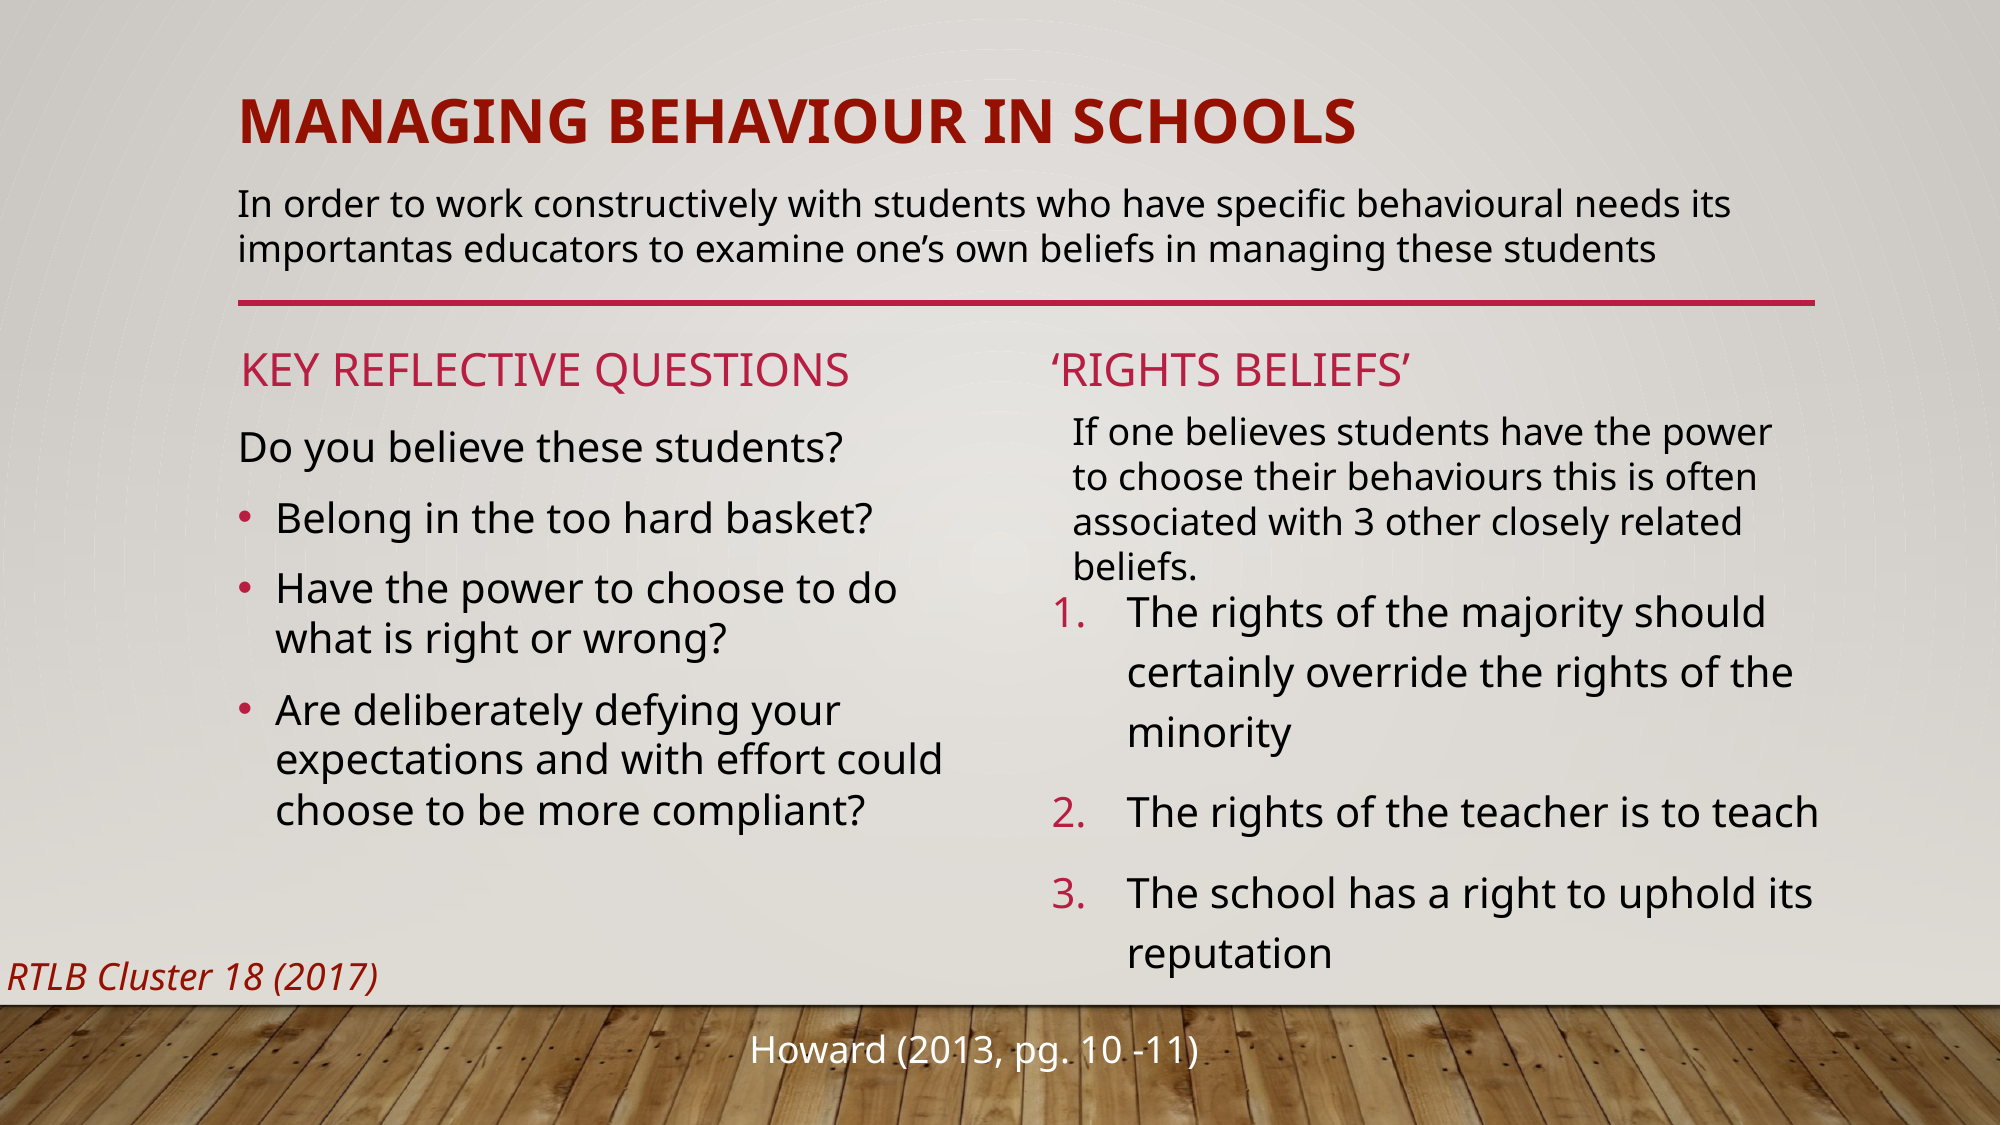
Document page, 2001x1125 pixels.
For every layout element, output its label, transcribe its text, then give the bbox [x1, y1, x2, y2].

title Managing behaviour in schools [222, 82, 1799, 165]
list ‘RIGHTS BELIEFS’ [1036, 331, 1799, 403]
text_box Howard (2013, pg. 10 -11) [734, 1018, 1224, 1079]
text_box In order to work constructively with students who have specific behavioural needs its importantas educators to examine one’s own beliefs in managing these students [222, 172, 1799, 323]
list The rights of the majority should certainly override the rights of the minority The rights of the teacher is to teach The school has a right to uphold its reputation [1036, 567, 1854, 946]
text_box If one believes students have the power to choose their behaviours this is often associated with 3 other closely related beliefs. [1057, 400, 1799, 596]
picture [0, 1005, 2000, 1125]
text_box RTLB Cluster 18 (2017) [0, 945, 394, 1006]
list Key reflective questions [225, 331, 987, 404]
list Do you believe these students? Belong in the too hard basket? Have the power to choose to do what is right or wrong? Are deliberately defying your expectations and with effort could choose to be more compliant? [222, 412, 999, 956]
